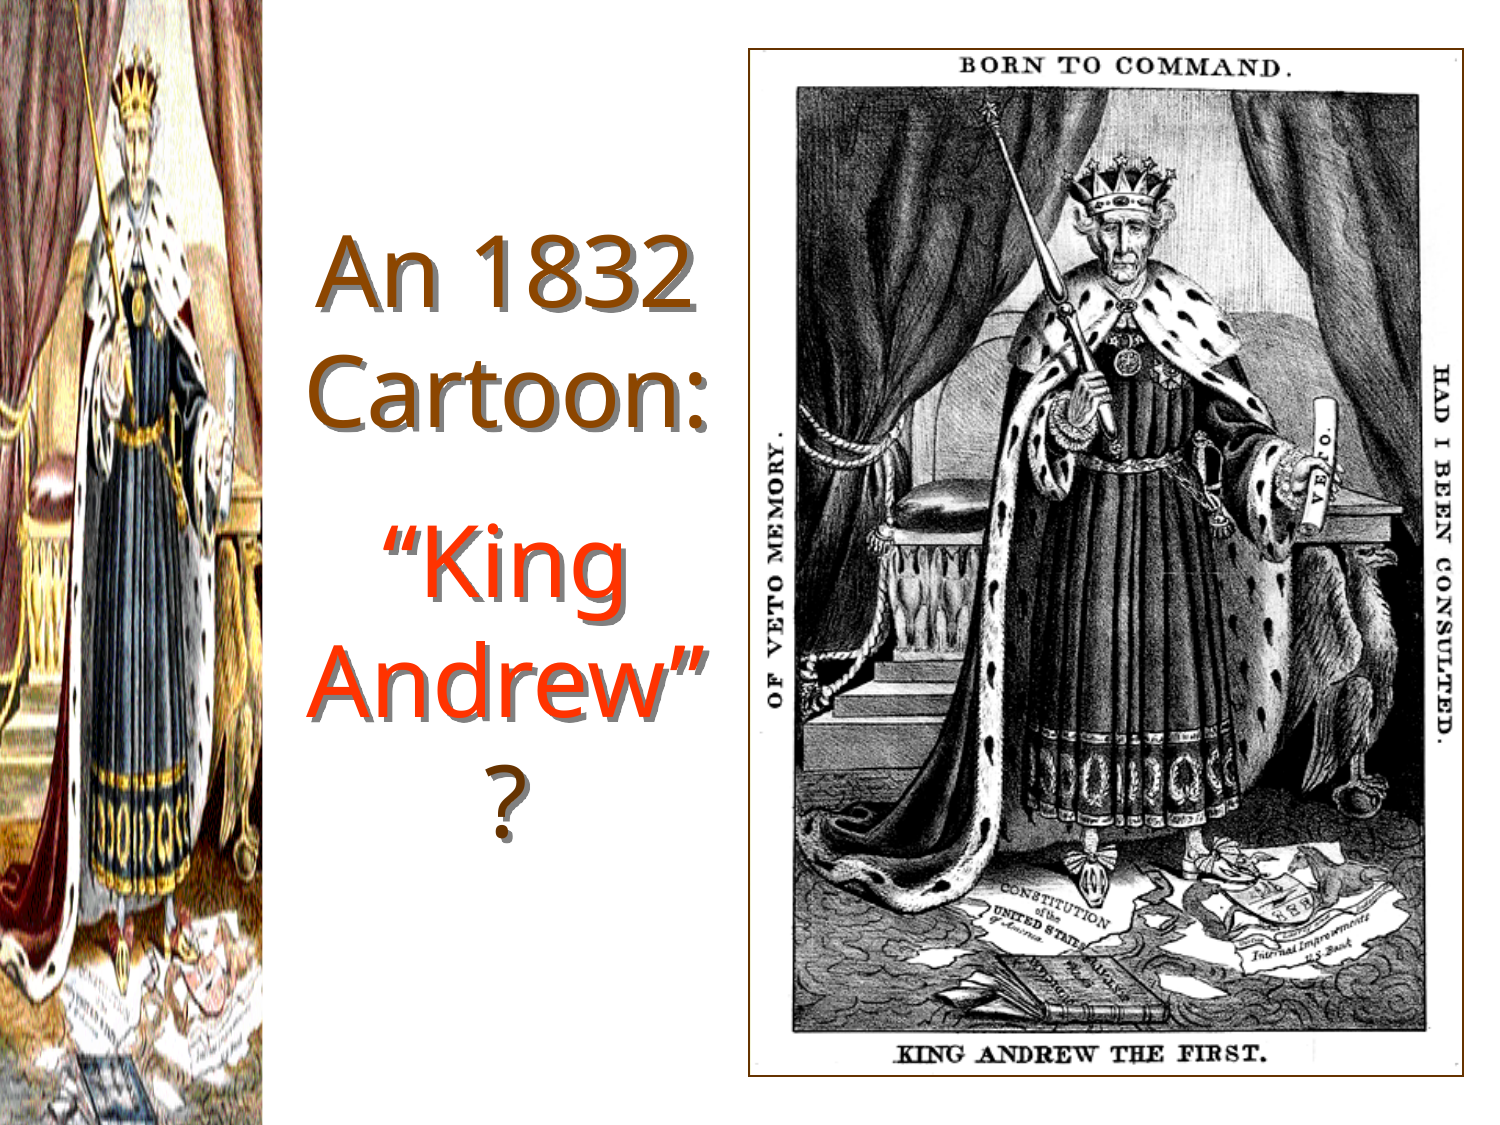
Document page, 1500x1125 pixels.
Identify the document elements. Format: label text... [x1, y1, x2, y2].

picture [749, 49, 1463, 1076]
text_box An 1832 Cartoon: “King Andrew”? [274, 199, 738, 865]
picture [0, 0, 263, 1125]
